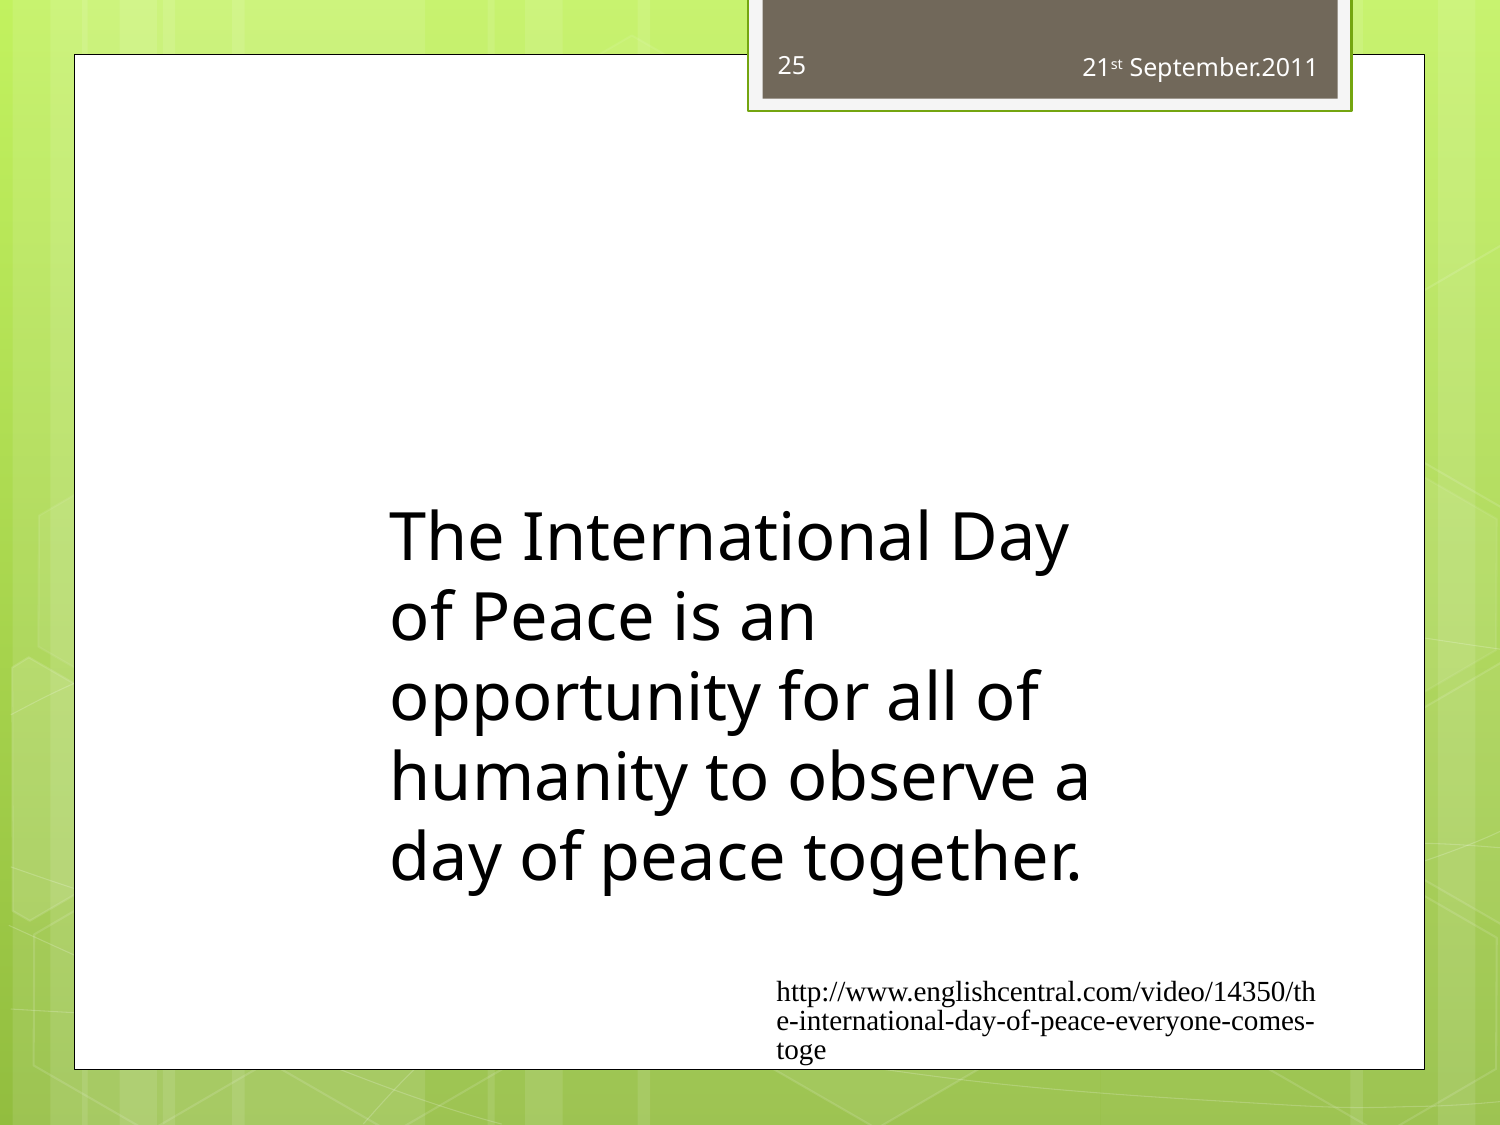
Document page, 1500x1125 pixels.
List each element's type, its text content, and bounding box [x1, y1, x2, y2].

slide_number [983, 36, 1334, 97]
slide_number 25 [762, 36, 982, 97]
text_box The International Day of Peace is an opportunity for all of humanity to observe a day of peace together. [374, 486, 1125, 902]
footer http://www.englishcentral.com/video/14350/the-international-day-of-peace-everyone-comes-toge [761, 960, 1336, 1020]
